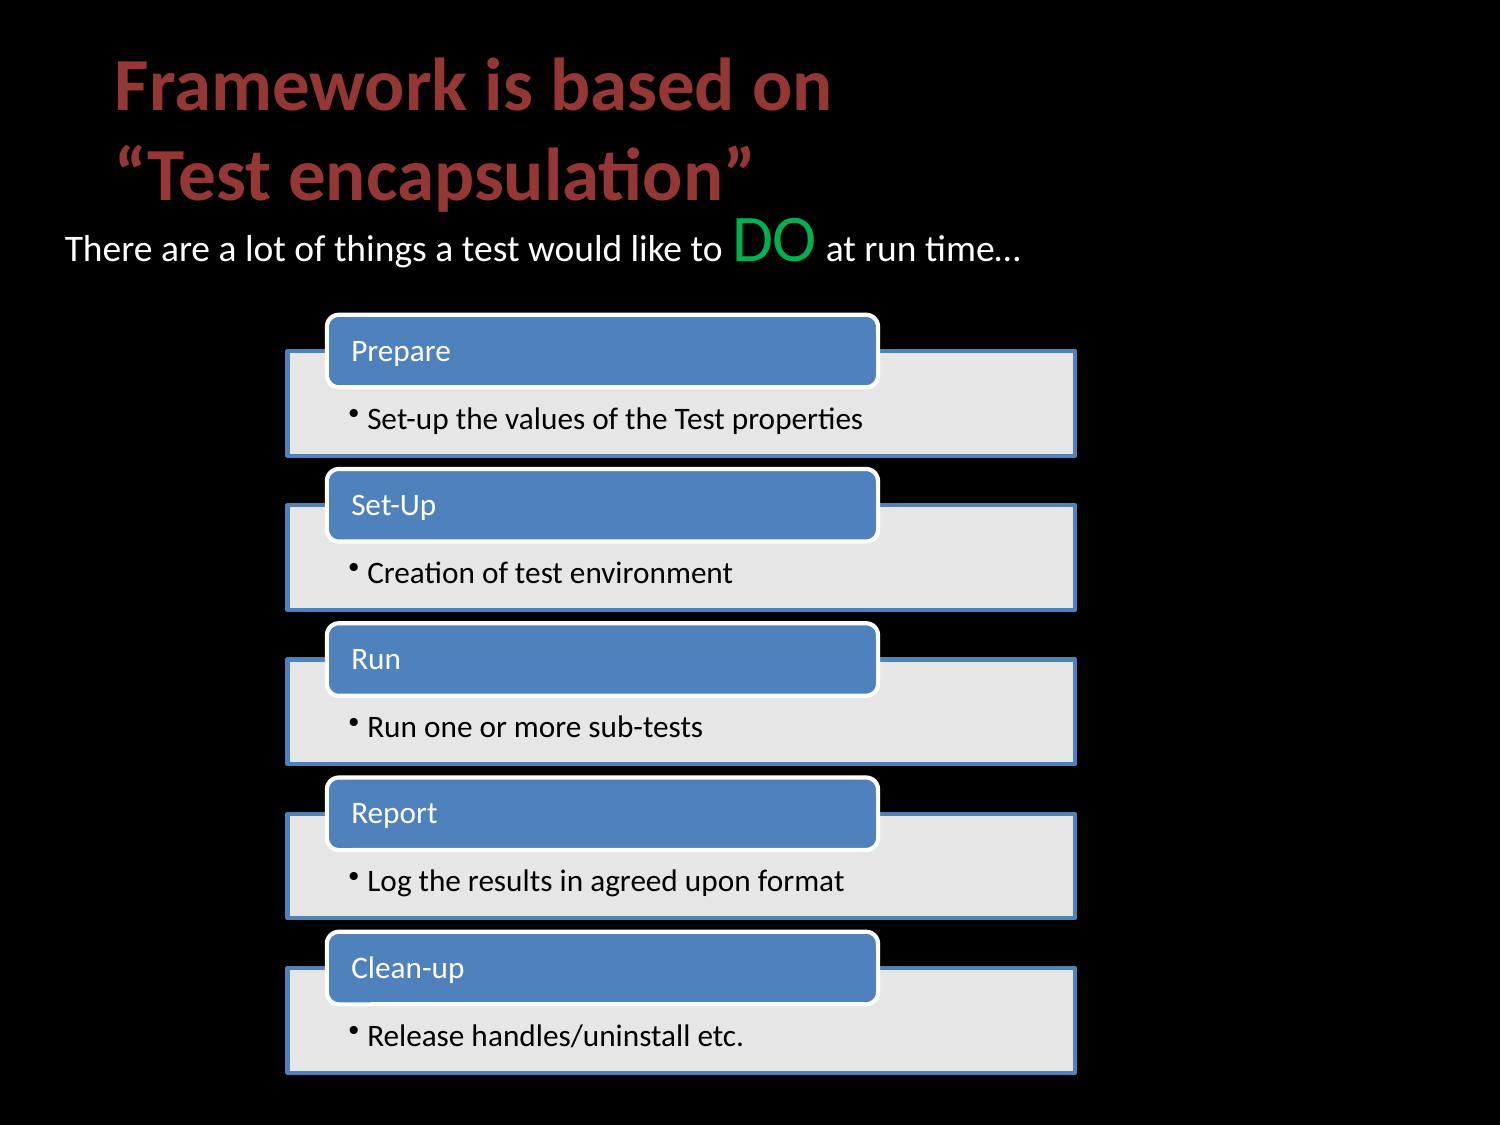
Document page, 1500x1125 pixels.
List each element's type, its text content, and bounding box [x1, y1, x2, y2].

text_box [287, 312, 1076, 1076]
text_box Framework is based on “Test encapsulation” [99, 24, 1425, 225]
text_box There are a lot of things a test would like to DO at run time… [50, 187, 1438, 283]
